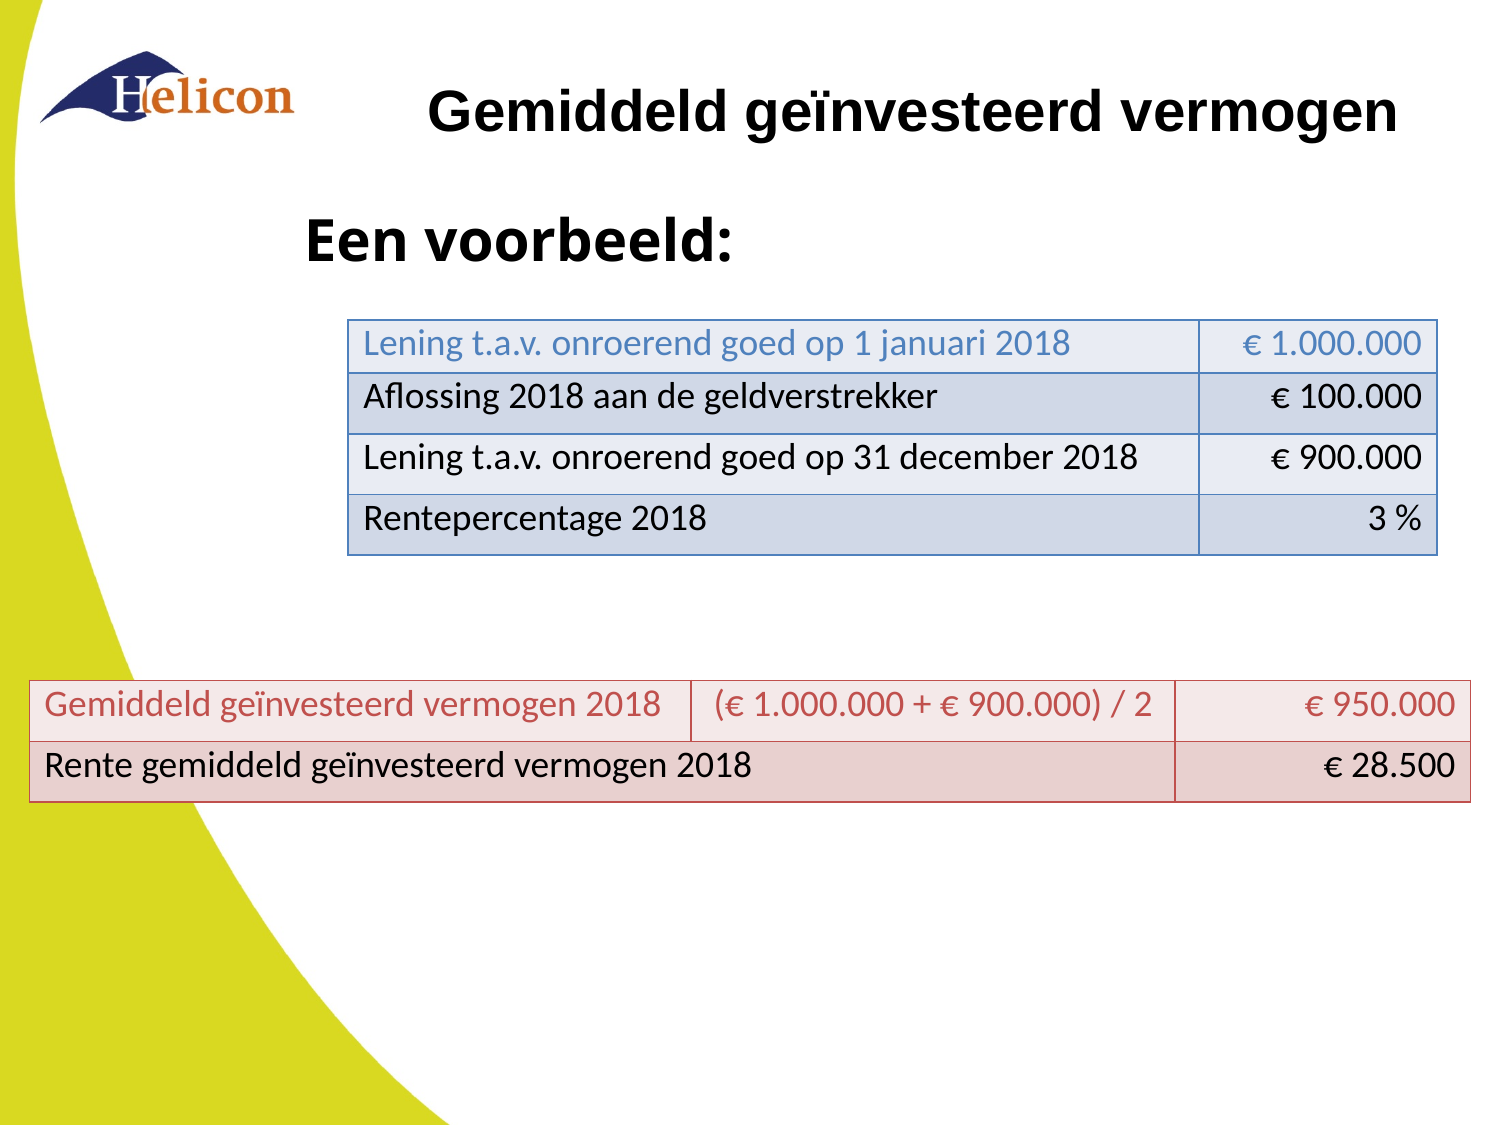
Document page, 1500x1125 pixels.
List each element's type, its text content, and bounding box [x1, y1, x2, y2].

text_box Een voorbeeld: [289, 195, 763, 280]
title Gemiddeld geïnvesteerd vermogen [324, 54, 1415, 161]
table_cell € 28.500 [1176, 742, 1470, 801]
picture [0, 0, 1500, 1125]
table_cell € 100.000 [1200, 374, 1436, 433]
table_header Lening t.a.v. onroerend goed op 1 januari 2018 [349, 321, 1198, 372]
table_cell 3 % [1200, 495, 1436, 554]
table_cell Rentepercentage 2018 [349, 495, 1198, 554]
table_header Gemiddeld geïnvesteerd vermogen 2018 [30, 681, 690, 741]
table_header € 1.000.000 [1200, 321, 1436, 372]
table_cell Aflossing 2018 aan de geldverstrekker [349, 374, 1198, 433]
table_cell Rente gemiddeld geïnvesteerd vermogen 2018 [30, 742, 1174, 801]
table_cell € 900.000 [1200, 435, 1436, 494]
table_header (€ 1.000.000 + € 900.000) / 2 [692, 681, 1174, 741]
table_header € 950.000 [1176, 681, 1470, 741]
table_cell Lening t.a.v. onroerend goed op 31 december 2018 [349, 435, 1198, 494]
